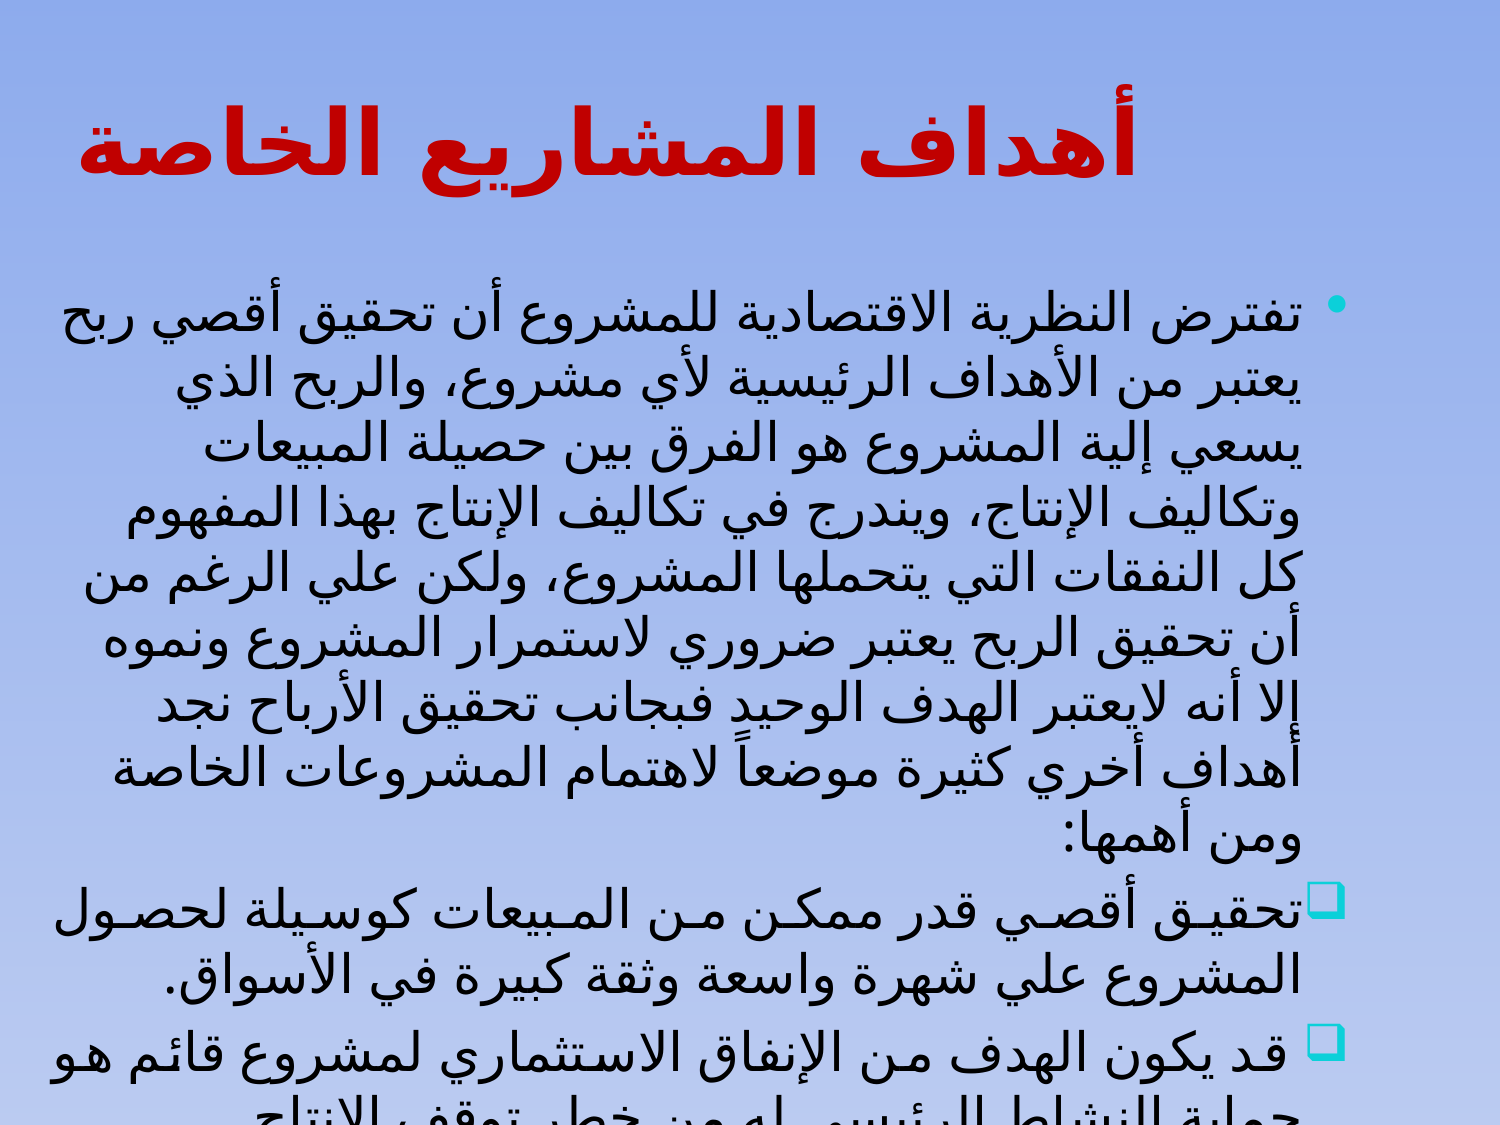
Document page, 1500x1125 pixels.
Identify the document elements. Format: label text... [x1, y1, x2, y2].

title أهداف المشاريع الخاصة [75, 41, 1425, 230]
footer الدكتور عيسى قداده [437, 1042, 988, 1103]
slide_number 10 [1299, 1042, 1425, 1103]
list تفترض النظرية الاقتصادية للمشروع أن تحقيق أقصي ربح يعتبر من الأهداف الرئيسية لأي مشروع، والربح الذي يسعي إلية المشروع هو الفرق بين حصيلة المبيعات وتكاليف الإنتاج، ويندرج في تكاليف الإنتاج بهذا المفهوم كل النفقات التي يتحملها المشروع، ولكن علي الرغم من أن تحقيق الربح يعتبر ضروري لاستمرار المشروع ونموه إلا أنه لايعتبر الهدف الوحيد فبجانب تحقيق الأرباح نجد أهداف أخري كثيرة موضعاً لاهتمام المشروعات الخاصة ومن أهمها: تحقيق أقصي قدر ممكن من المبيعات كوسيلة لحصول المشروع علي شهرة واسعة وثقة كبيرة في الأسواق. قد يكون الهدف من الإنفاق الاستثماري لمشروع قائم هو حماية النشاط الرئيسي له من خطر توقف الإنتاج. [37, 270, 1365, 1013]
